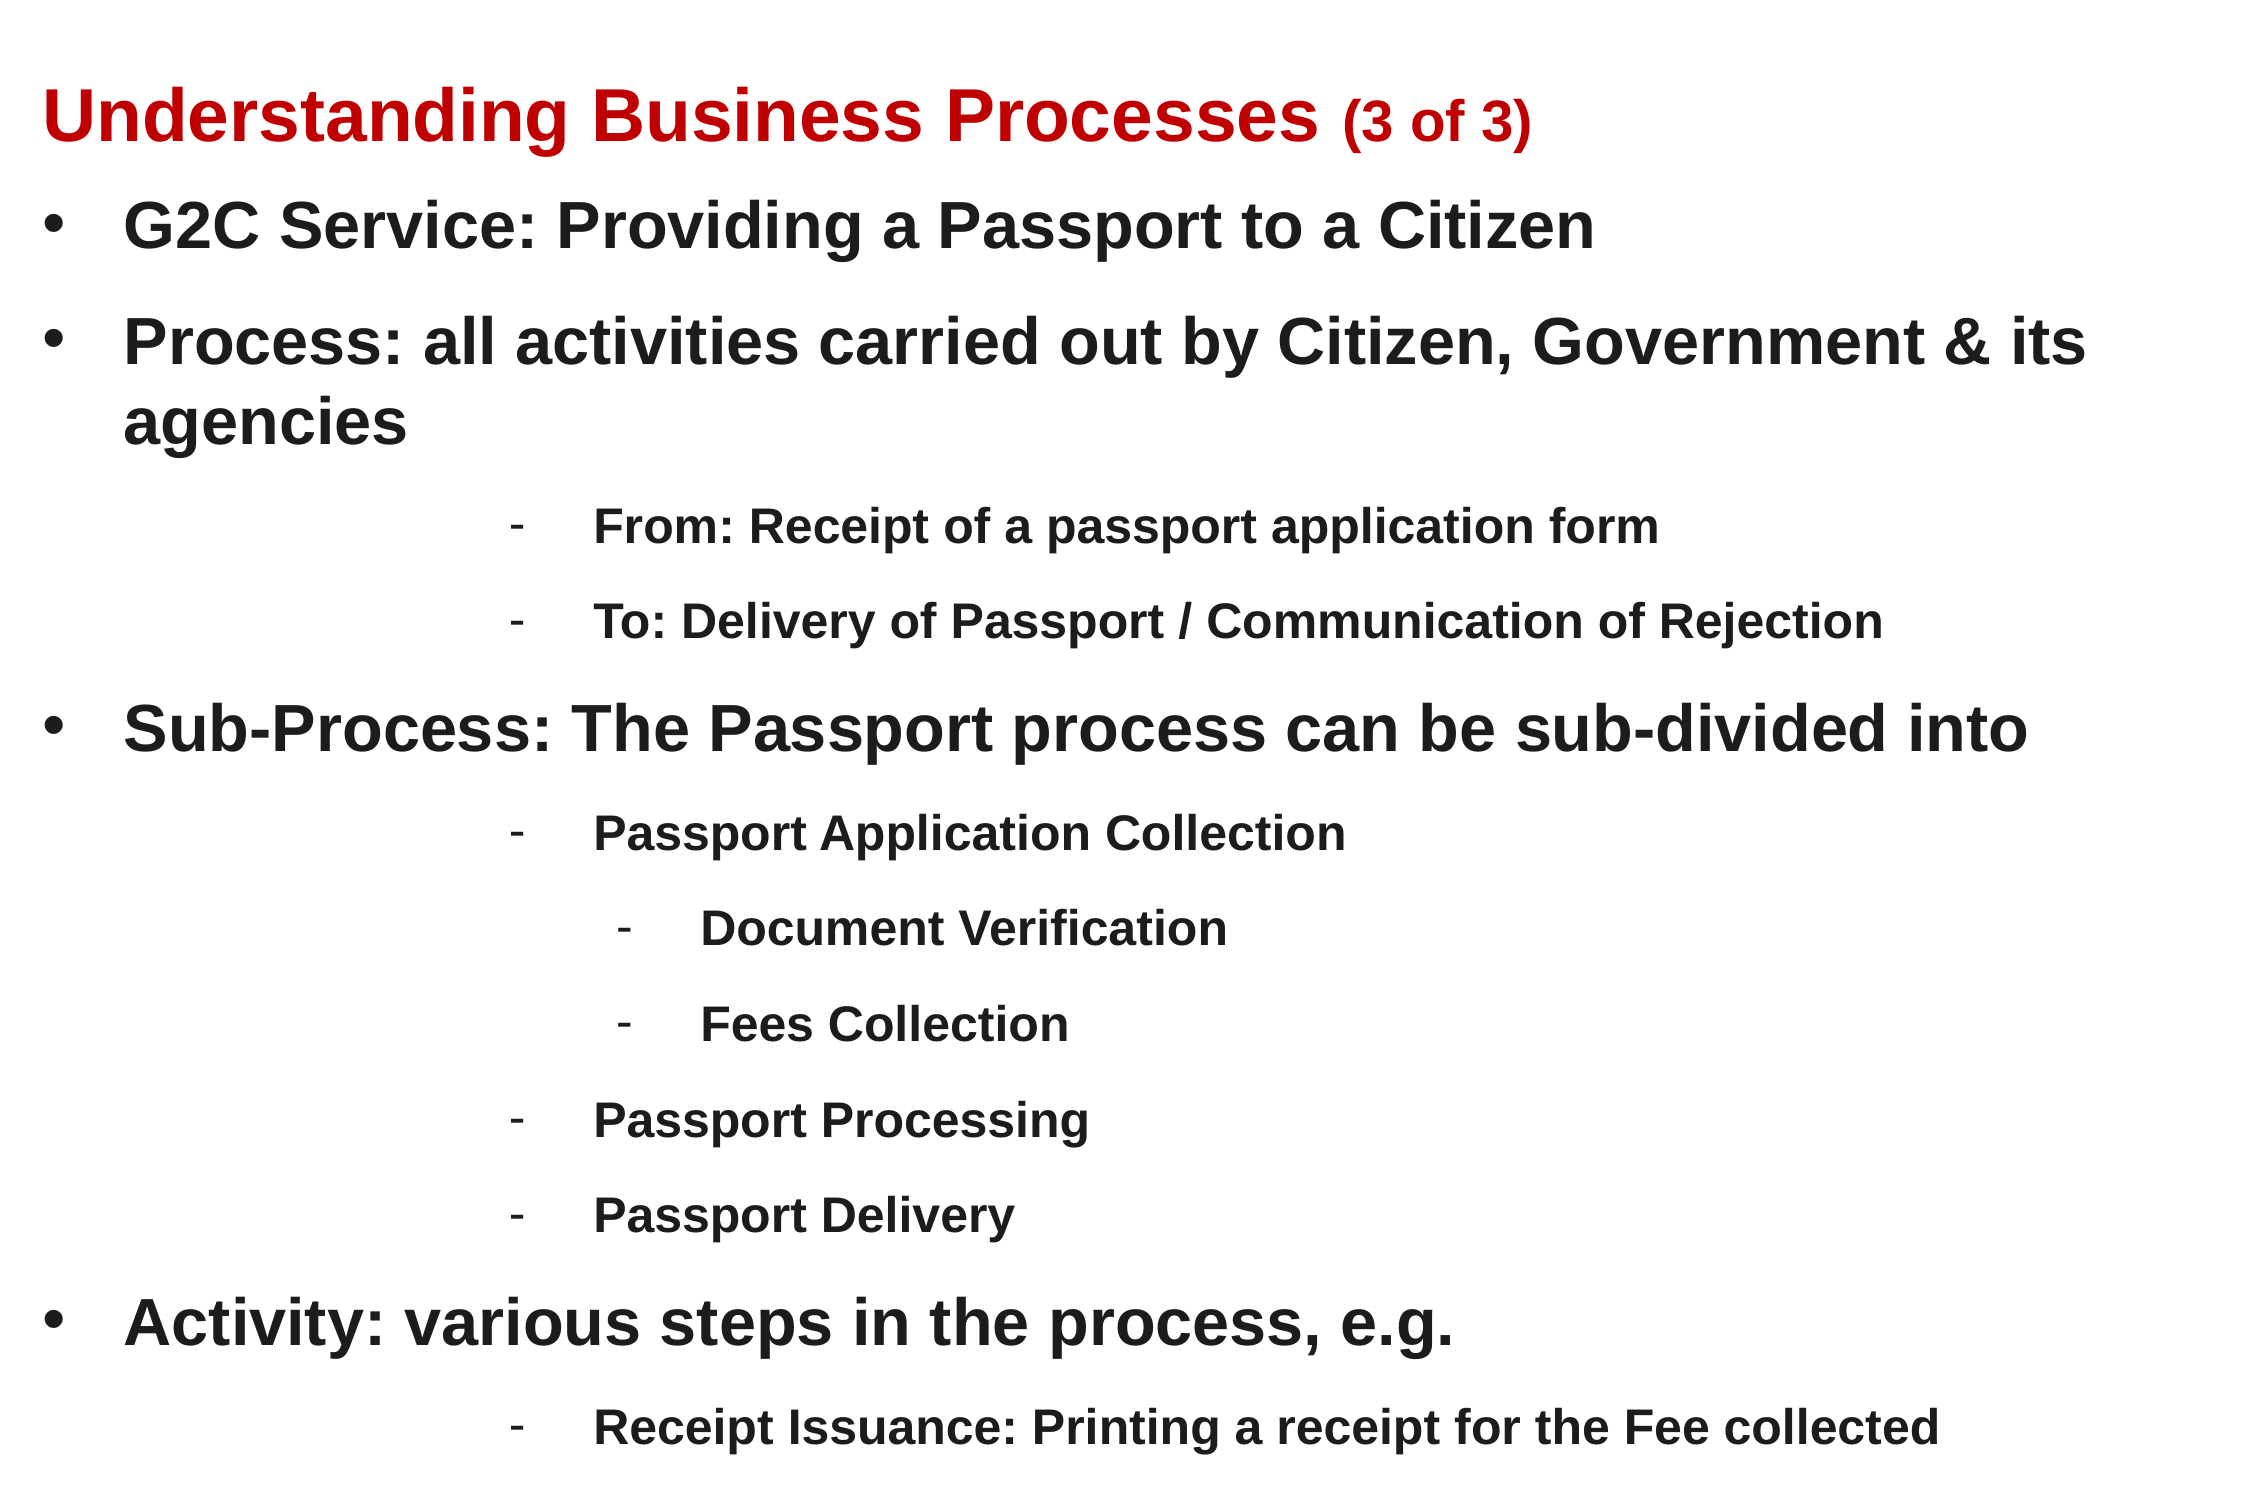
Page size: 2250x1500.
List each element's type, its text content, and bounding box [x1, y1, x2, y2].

list G2C Service: Providing a Passport to a Citizen Process: all activities carried out by Citizen, Government & its agencies From: Receipt of a passport application form To: Delivery of Passport / Communication of Rejection Sub-Process: The Passport process can be sub-divided into Passport Application Collection Document Verification Fees Collection Passport Processing Passport Delivery Activity: various steps in the process, e.g. Receipt Issuance: Printing a receipt for the Fee collected [41, 181, 2214, 1500]
title Understanding Business Processes (3 of 3) [41, 66, 2209, 181]
